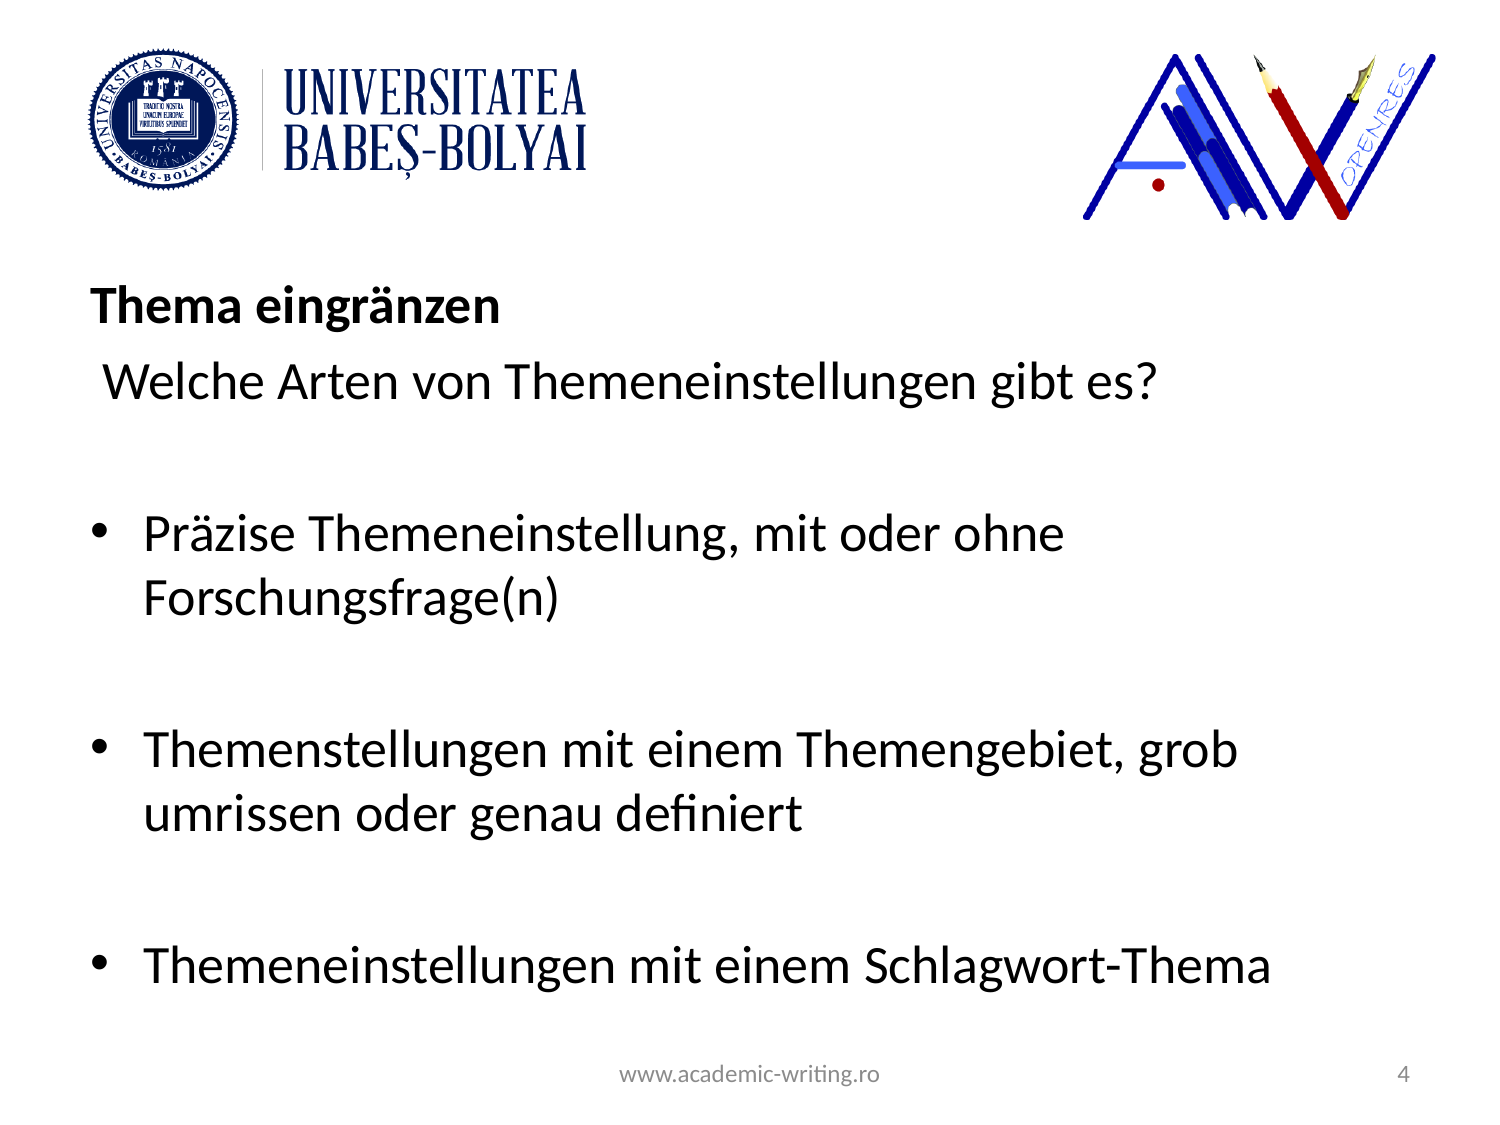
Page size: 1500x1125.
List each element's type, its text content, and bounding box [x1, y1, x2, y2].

list Thema eingränzen Welche Arten von Themeneinstellungen gibt es? Präzise Themeneinstellung, mit oder ohne Forschungsfrage(n) Themenstellungen mit einem Themengebiet, grob umrissen oder genau definiert Themeneinstellungen mit einem Schlagwort-Thema [75, 262, 1425, 1005]
picture [76, 42, 597, 197]
picture [1083, 54, 1436, 220]
footer www.academic-writing.ro [512, 1042, 988, 1103]
slide_number 4 [1074, 1042, 1425, 1103]
